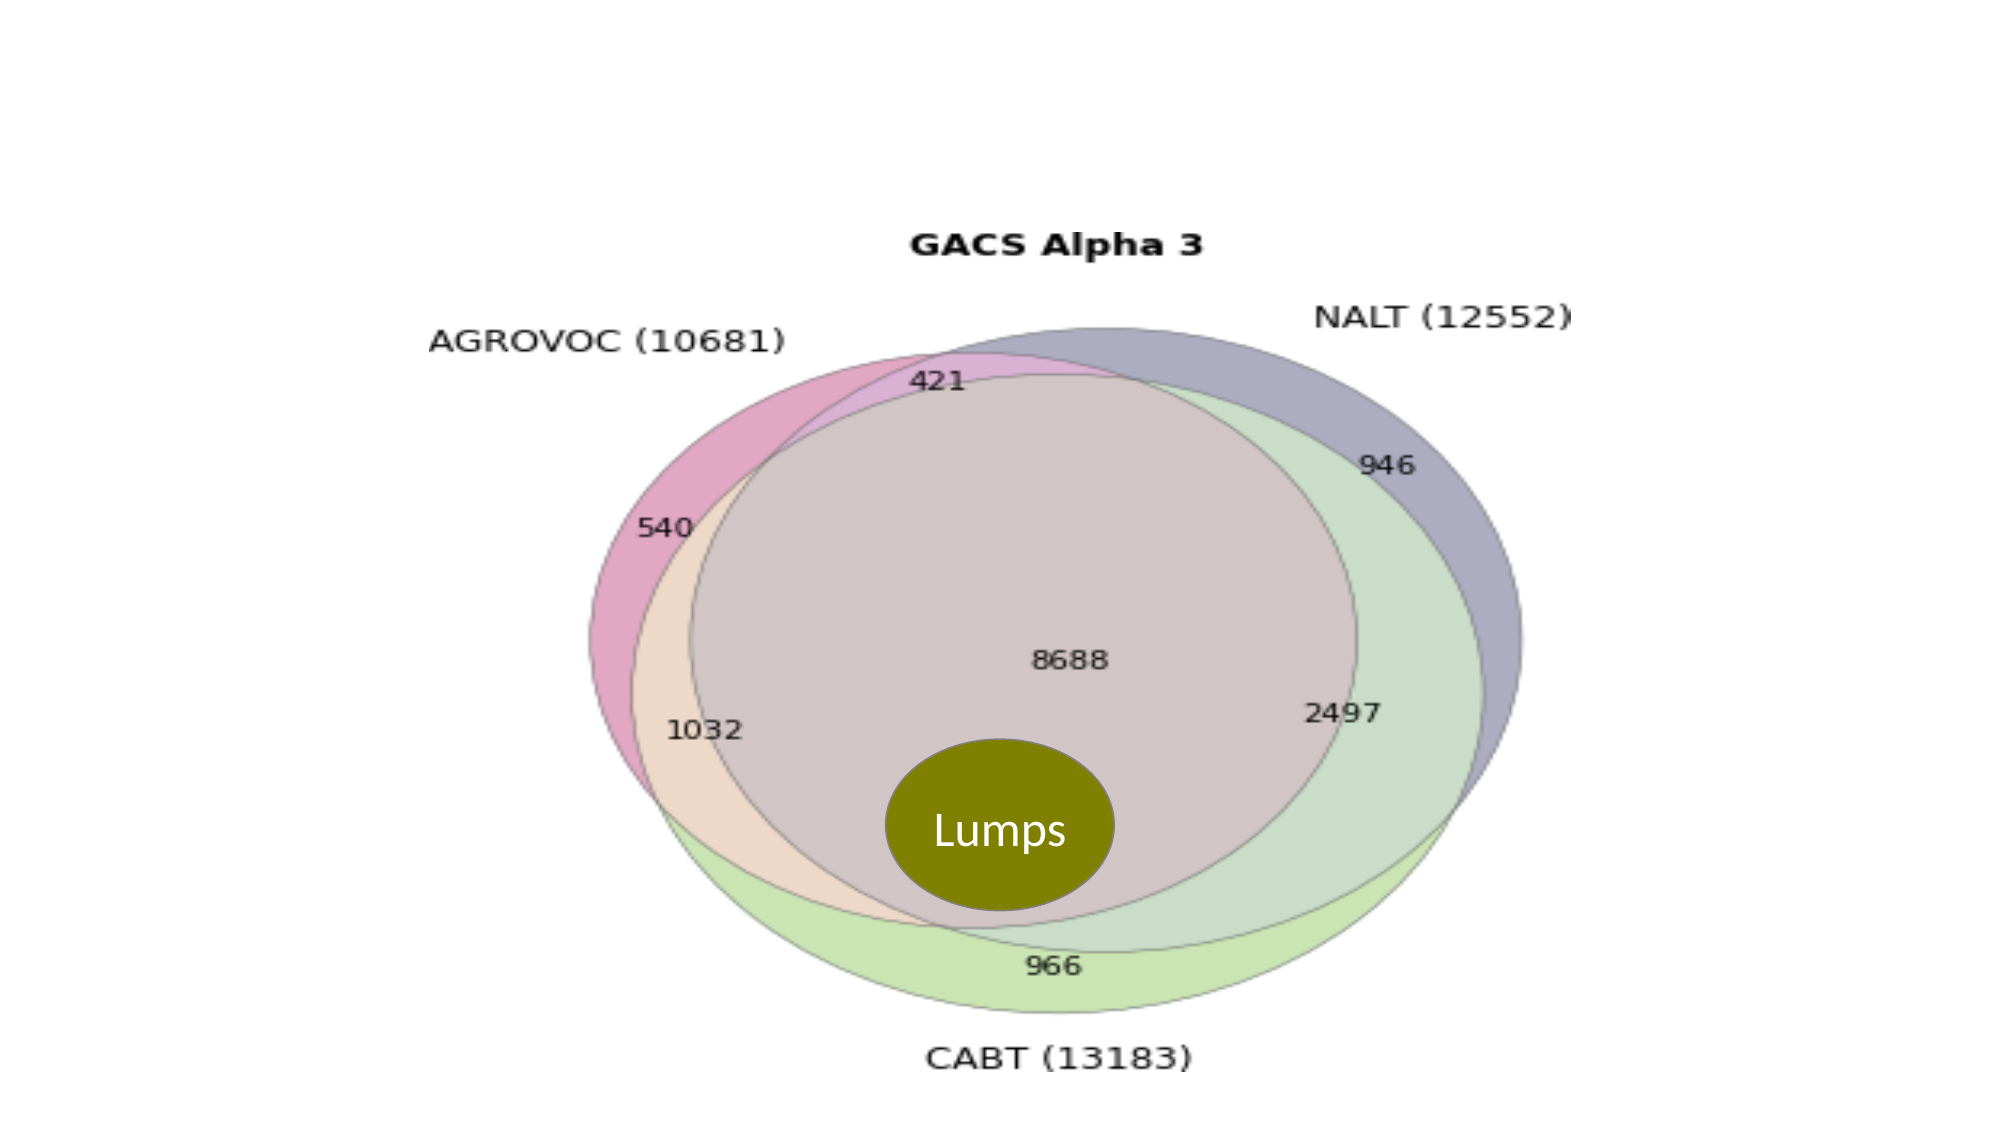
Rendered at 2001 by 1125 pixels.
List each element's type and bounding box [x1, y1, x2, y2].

picture [429, 232, 1571, 1072]
